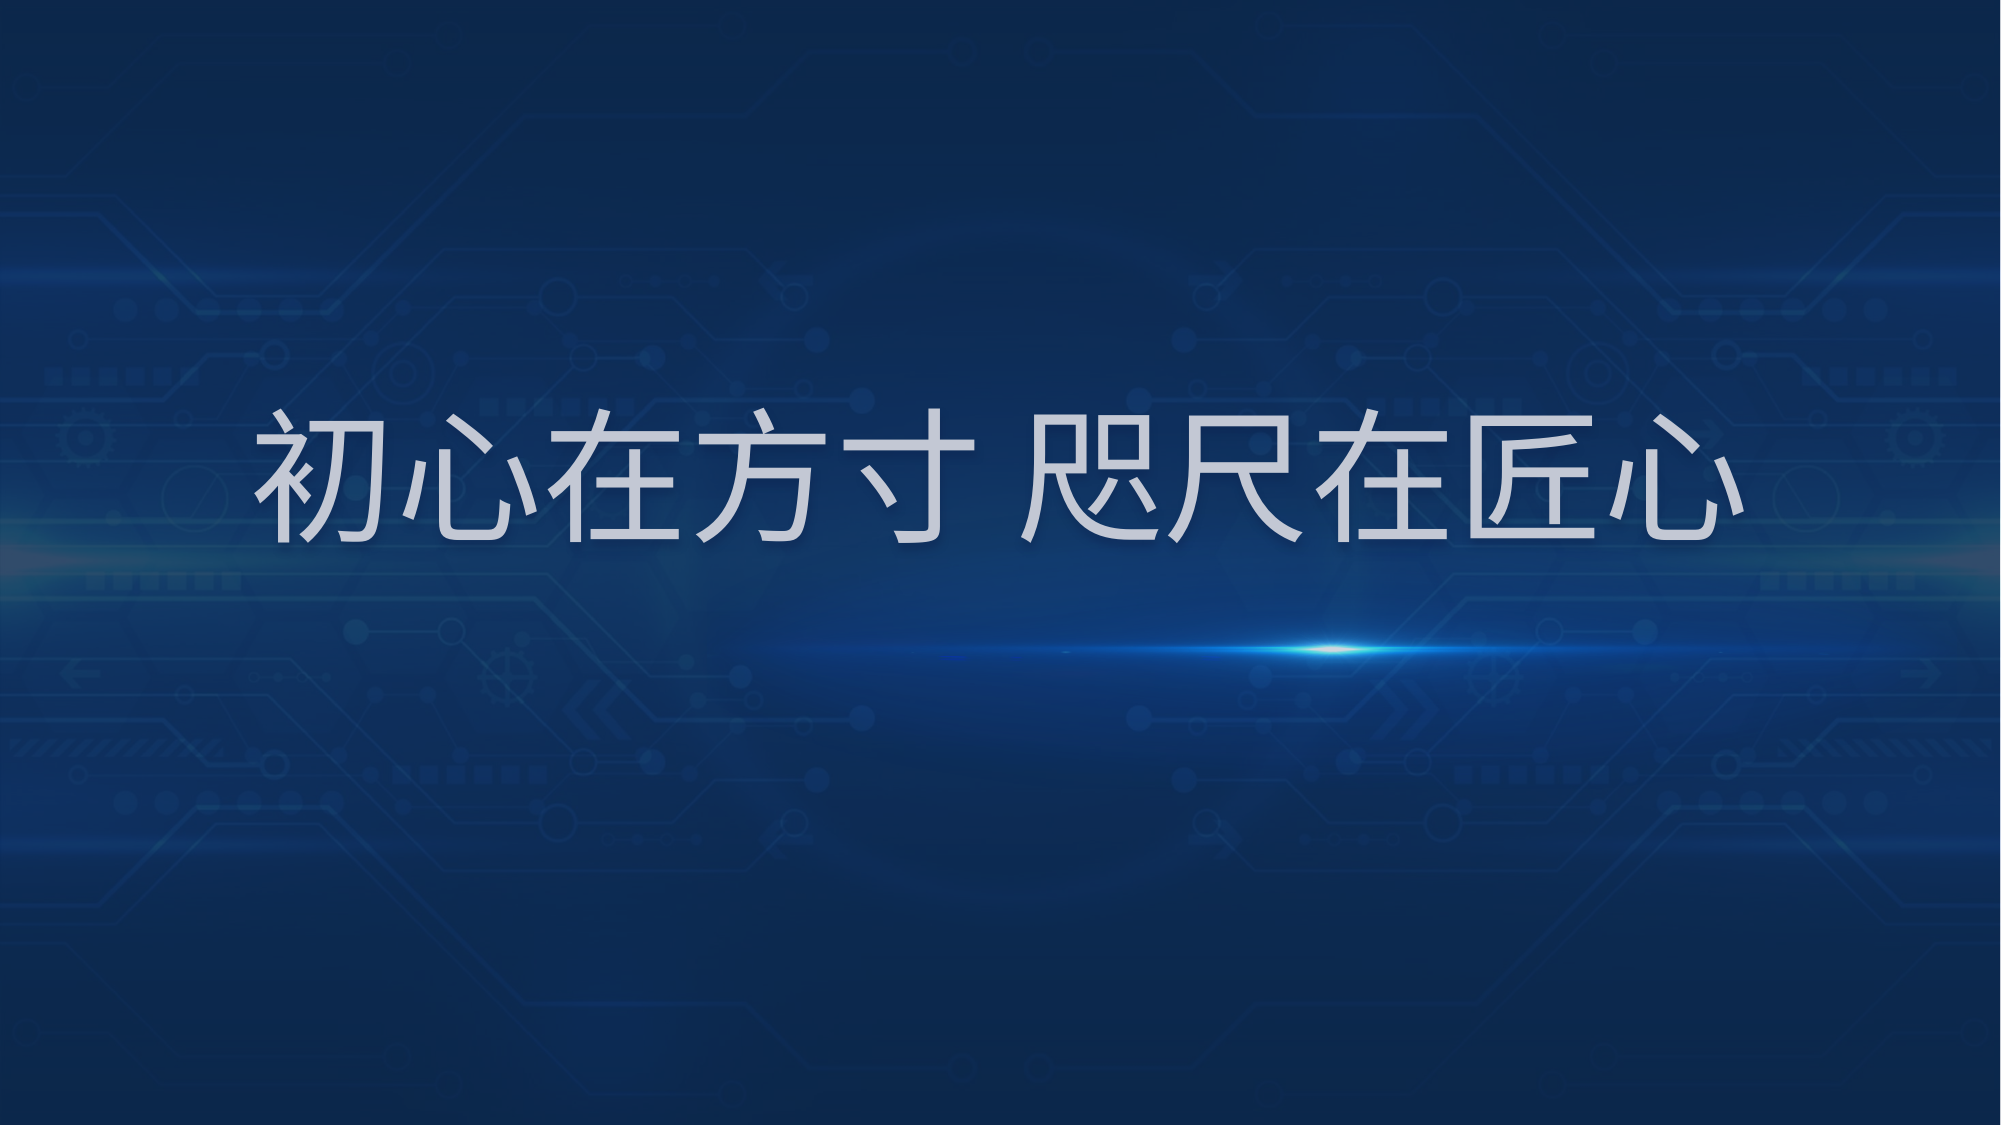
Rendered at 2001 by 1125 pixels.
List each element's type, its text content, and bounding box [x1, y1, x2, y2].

picture [706, 509, 1958, 790]
text_box 初心在方寸 咫尺在匠心 [158, 377, 1842, 570]
